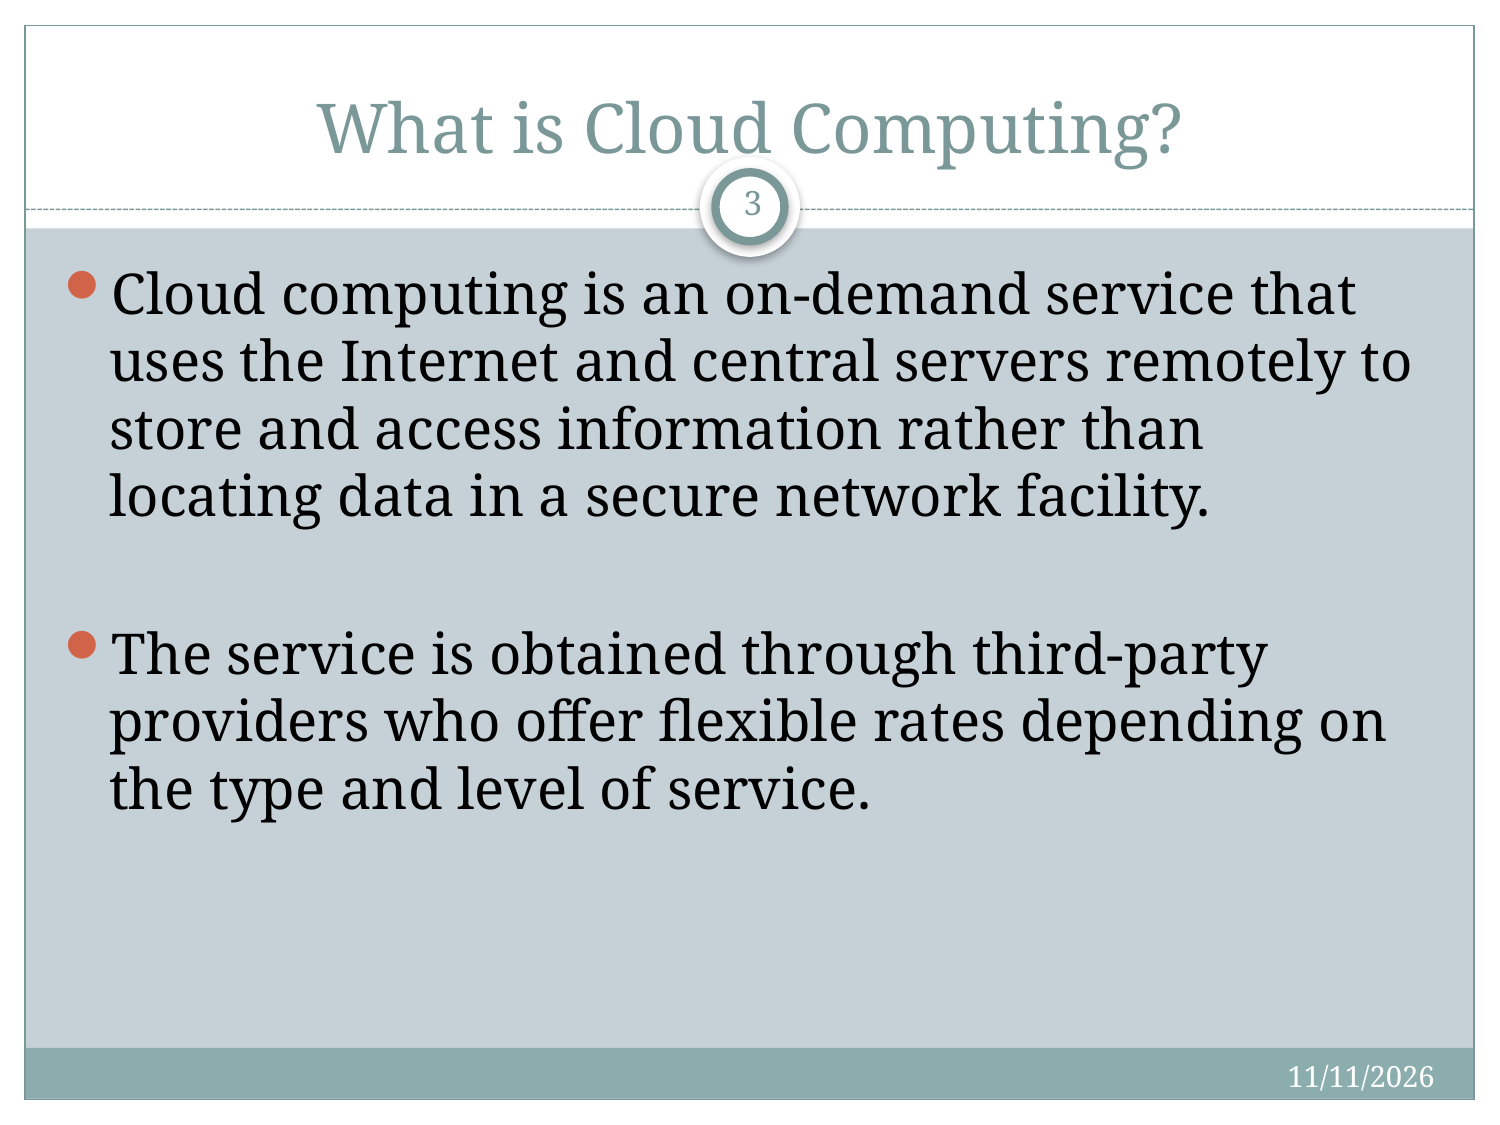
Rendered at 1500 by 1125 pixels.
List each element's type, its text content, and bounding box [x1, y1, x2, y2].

slide_number 3 [715, 168, 791, 241]
list Cloud computing is an on-demand service that uses the Internet and central servers remotely to store and access information rather than locating data in a secure network facility. The service is obtained through third-party providers who offer flexible rates depending on the type and level of service. [49, 250, 1445, 1001]
text_box [25, 0, 474, 244]
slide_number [950, 1050, 1450, 1111]
title What is Cloud Computing? [474, 0, 1425, 175]
